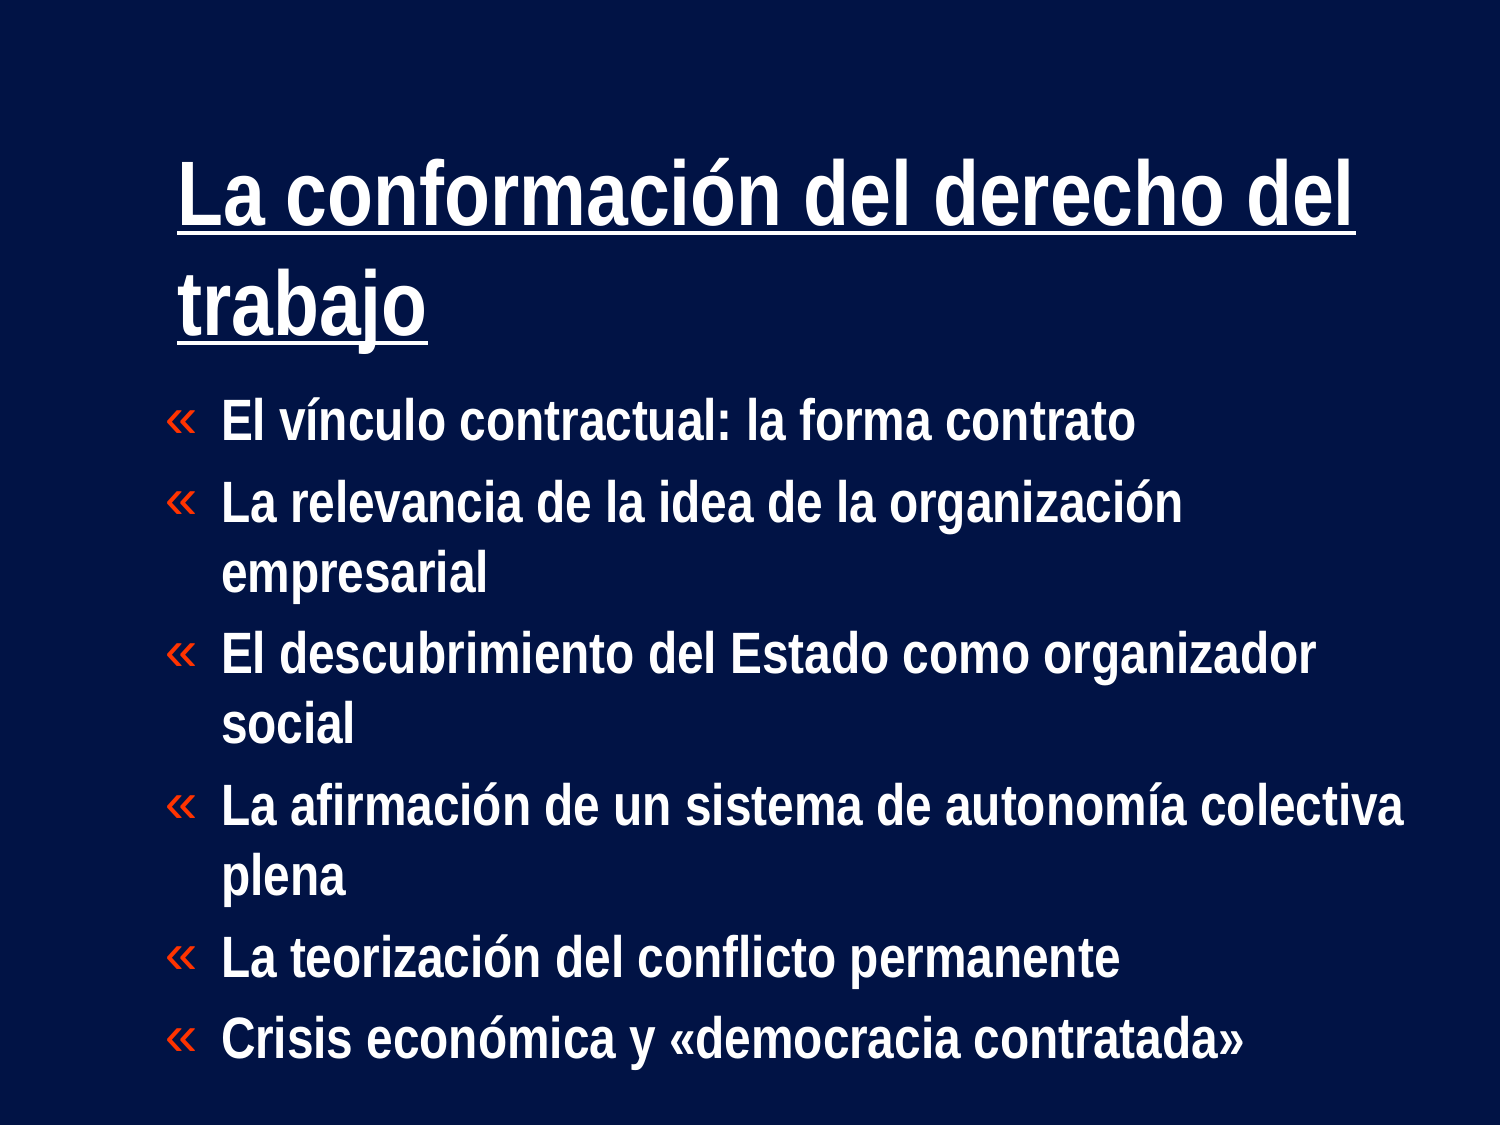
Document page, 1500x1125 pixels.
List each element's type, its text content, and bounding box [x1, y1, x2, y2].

title La conformación del derecho del trabajo [162, 149, 1388, 338]
list El vínculo contractual: la forma contrato La relevancia de la idea de la organización empresarial El descubrimiento del Estado como organizador social La afirmación de un sistema de autonomía colectiva plena La teorización del conflicto permanente Crisis económica y «democracia contratada» [150, 375, 1431, 1075]
